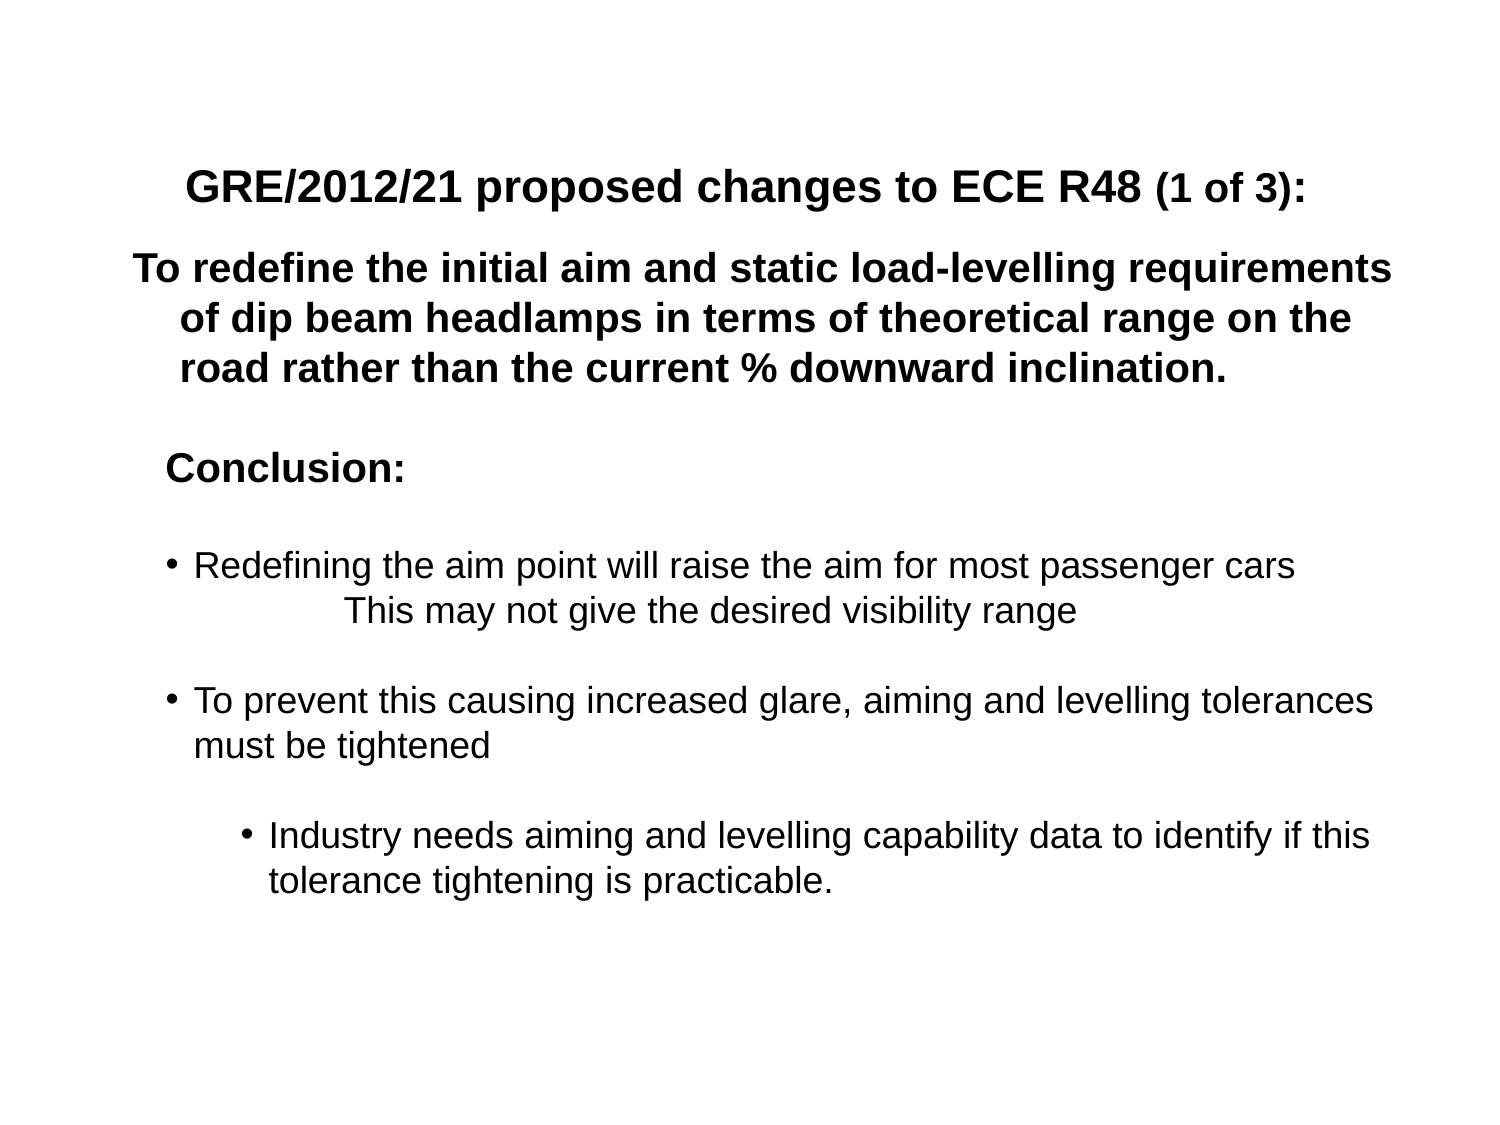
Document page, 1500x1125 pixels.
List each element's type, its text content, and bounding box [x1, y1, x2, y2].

text_box GRE/2012/21 proposed changes to ECE R48 (1 of 3): To redefine the initial aim and static load-levelling requirements of dip beam headlamps in terms of theoretical range on the road rather than the current % downward inclination. Conclusion: Redefining the aim point will raise the aim for most passenger cars This may not give the desired visibility range To prevent this causing increased glare, aiming and levelling tolerances must be tightened Industry needs aiming and levelling capability data to identify if this tolerance tightening is practicable. [76, 148, 1412, 954]
